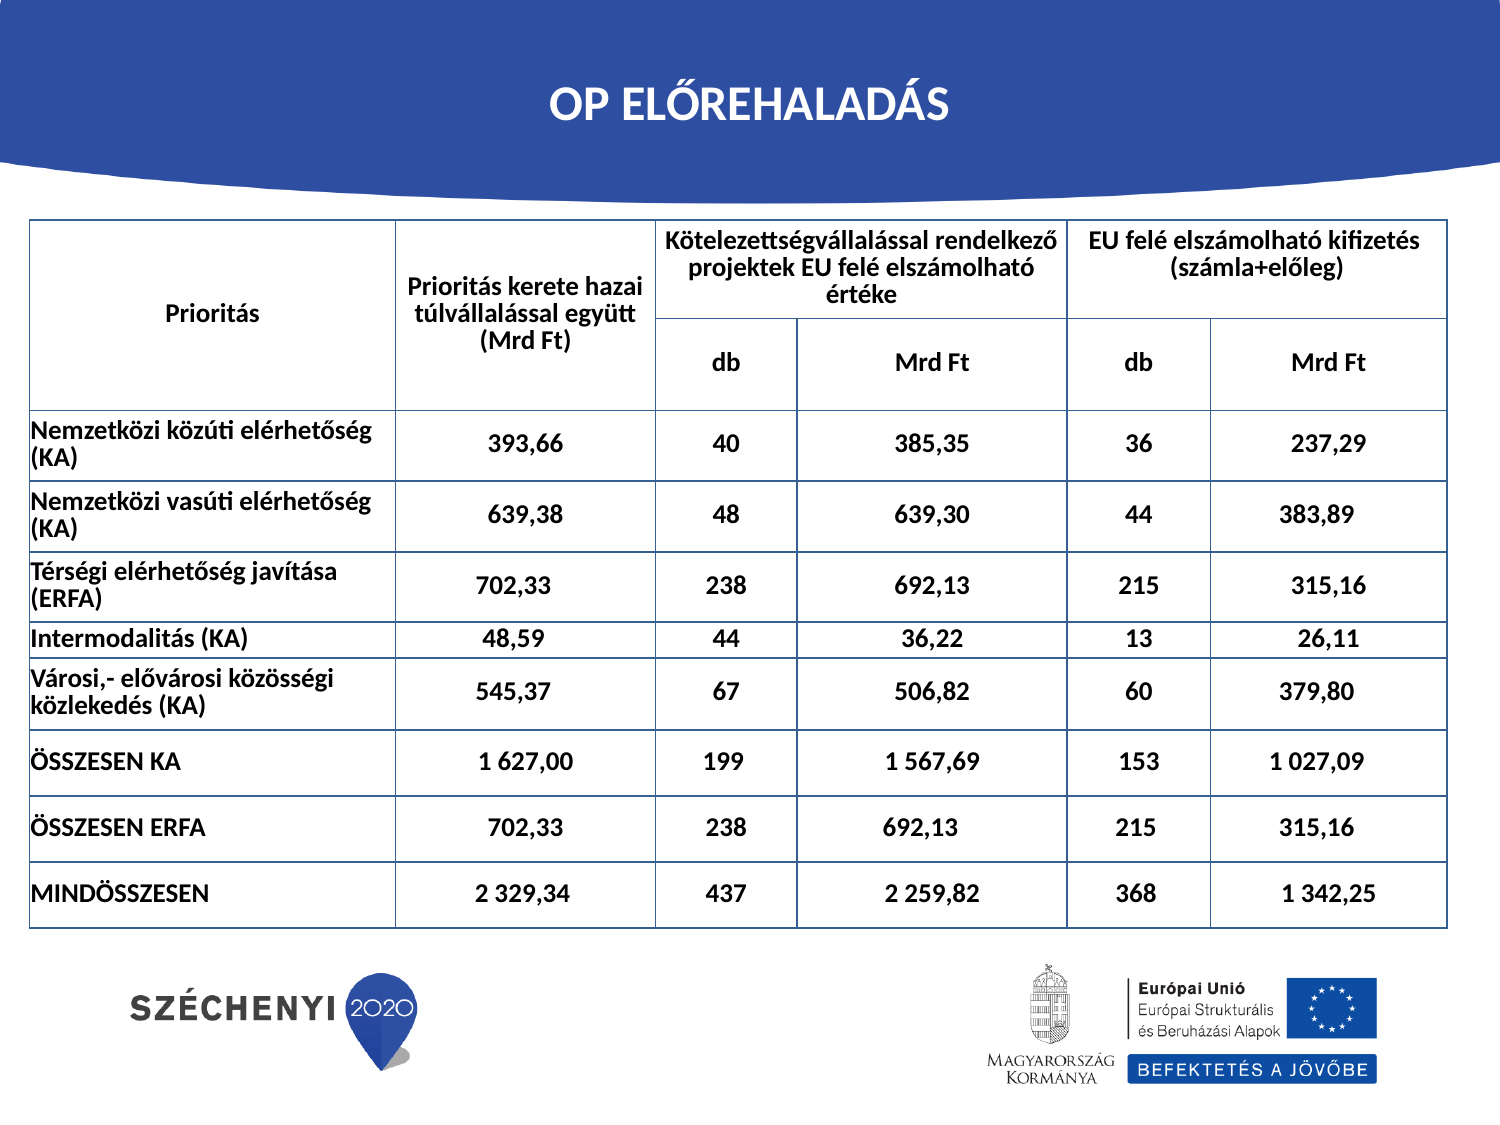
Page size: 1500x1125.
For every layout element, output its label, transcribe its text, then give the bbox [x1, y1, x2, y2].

table_cell 215 [1068, 797, 1210, 861]
table_cell 692,13 [798, 797, 1066, 861]
table_cell 1 342,25 [1211, 863, 1446, 927]
table_cell 506,82 [798, 659, 1066, 729]
table_cell 545,37 [396, 659, 655, 729]
table_cell ÖSSZESEN KA [30, 731, 395, 795]
table_cell 1 027,09 [1211, 731, 1446, 795]
table_header Prioritás kerete hazai túlvállalással együtt (Mrd Ft) [396, 221, 655, 410]
table_cell 379,80 [1211, 659, 1446, 729]
table_cell 215 [1068, 553, 1210, 621]
table_header Kötelezettségvállalással rendelkező projektek EU felé elszámolható értéke [656, 221, 1066, 318]
table_cell 315,16 [1211, 553, 1446, 621]
table_header EU felé elszámolható kifizetés (számla+előleg) [1068, 221, 1446, 318]
picture [0, 0, 1500, 1125]
table_cell 36 [1068, 411, 1210, 480]
table_cell 1 567,69 [798, 731, 1066, 795]
table_cell db [1068, 319, 1210, 410]
table_cell 238 [656, 553, 796, 621]
table_cell MINDÖSSZESEN [30, 863, 395, 927]
table_cell 2 329,34 [396, 863, 655, 927]
table_cell 385,35 [798, 411, 1066, 480]
table_cell 40 [656, 411, 796, 480]
table_cell 36,22 [798, 623, 1066, 657]
table_cell 315,16 [1211, 797, 1446, 861]
table_cell ÖSSZESEN ERFA [30, 797, 395, 861]
title OP ELŐREHALADÁS [75, 62, 1425, 163]
table_header Prioritás [30, 221, 395, 410]
table_cell 237,29 [1211, 411, 1446, 480]
table_cell Városi,- elővárosi közösségi közlekedés (KA) [30, 659, 395, 729]
table_cell 639,38 [396, 482, 655, 551]
table_cell Nemzetközi vasúti elérhetőség (KA) [30, 482, 395, 551]
table_cell Mrd Ft [1211, 319, 1446, 410]
table_cell db [656, 319, 796, 410]
table_cell 368 [1068, 863, 1210, 927]
table_cell 48 [656, 482, 796, 551]
table_cell 393,66 [396, 411, 655, 480]
table_cell 2 259,82 [798, 863, 1066, 927]
table_cell 702,33 [396, 797, 655, 861]
table_cell 48,59 [396, 623, 655, 657]
table_cell 199 [656, 731, 796, 795]
table_cell 13 [1068, 623, 1210, 657]
table_cell Térségi elérhetőség javítása (ERFA) [30, 553, 395, 621]
table_cell 702,33 [396, 553, 655, 621]
table_cell Intermodalitás (KA) [30, 623, 395, 657]
table_cell 44 [656, 623, 796, 657]
table_cell 67 [656, 659, 796, 729]
table_cell 639,30 [798, 482, 1066, 551]
table_cell 153 [1068, 731, 1210, 795]
table_cell Nemzetközi közúti elérhetőség (KA) [30, 411, 395, 480]
table_cell 60 [1068, 659, 1210, 729]
table_cell 692,13 [798, 553, 1066, 621]
table_cell 383,89 [1211, 482, 1446, 551]
table_cell 437 [656, 863, 796, 927]
table_cell 238 [656, 797, 796, 861]
table_cell 44 [1068, 482, 1210, 551]
table_cell Mrd Ft [798, 319, 1066, 410]
table_cell 26,11 [1211, 623, 1446, 657]
table_cell 1 627,00 [396, 731, 655, 795]
